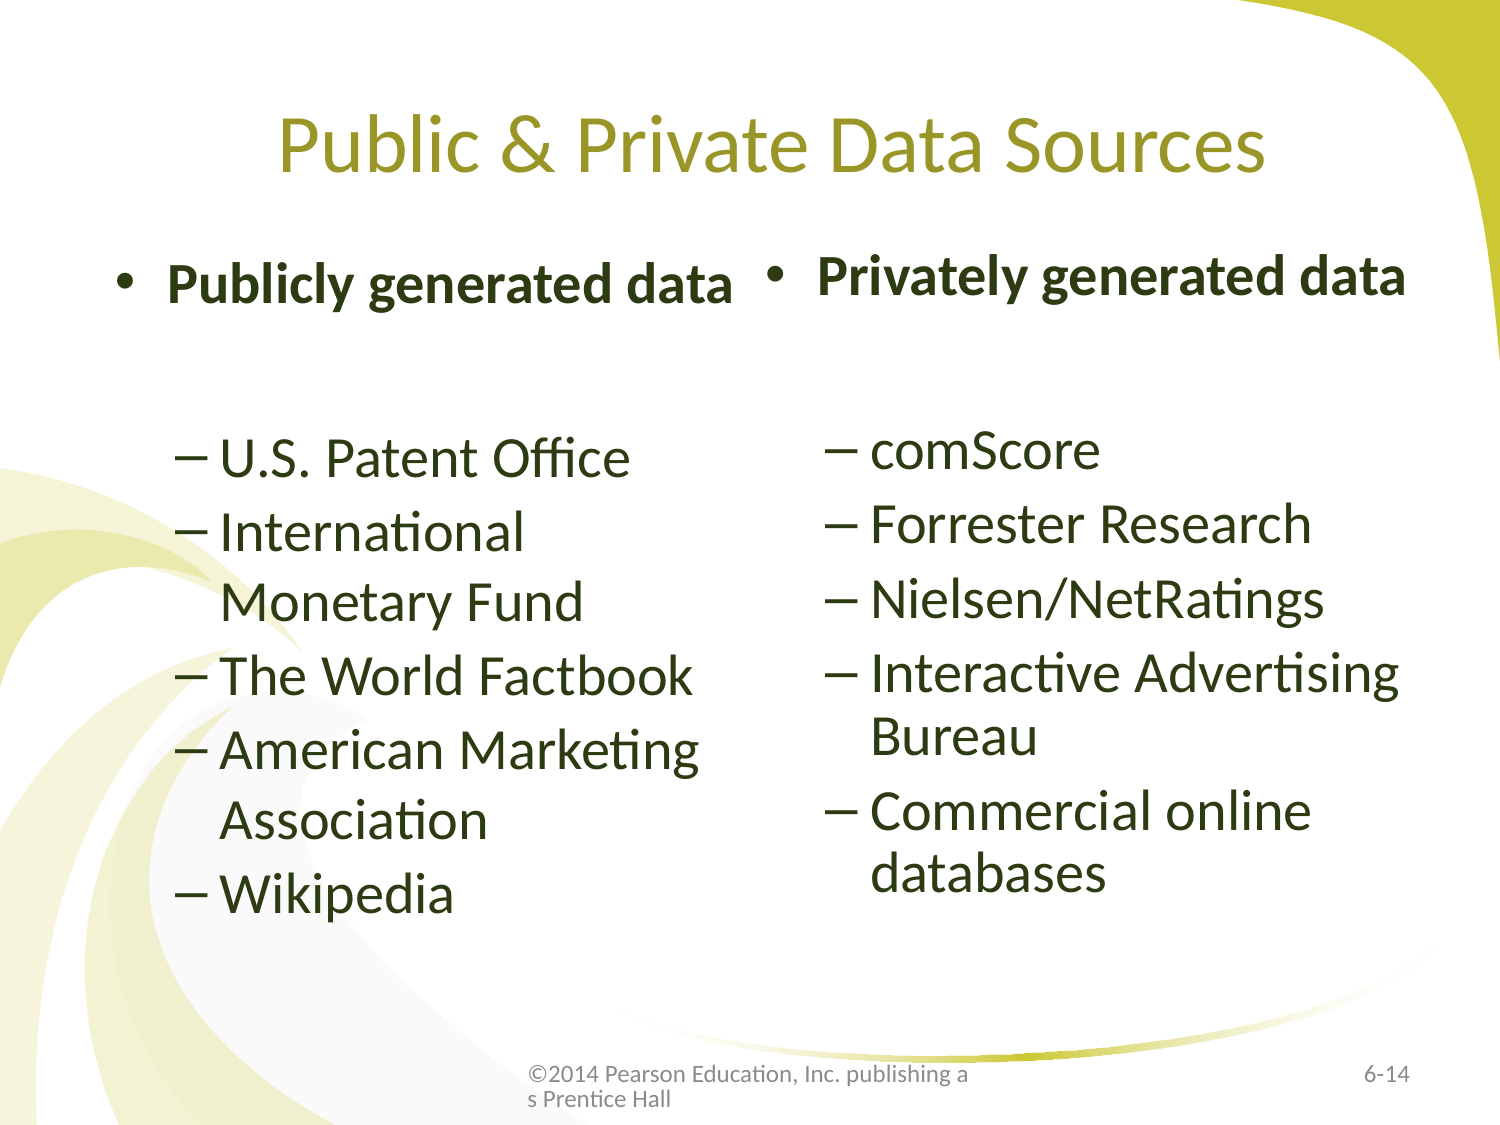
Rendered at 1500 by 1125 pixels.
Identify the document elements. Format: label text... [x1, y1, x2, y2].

title Public & Private Data Sources [262, 45, 1425, 233]
list Privately generated data comScore Forrester Research Nielsen/NetRatings Interactive Advertising Bureau Commercial online databases [750, 237, 1463, 991]
slide_number 6-14 [1074, 1042, 1425, 1103]
footer ©2014 Pearson Education, Inc. publishing as Prentice Hall [512, 1042, 988, 1103]
list Publicly generated data U.S. Patent Office International Monetary Fund The World Factbook American Marketing Association Wikipedia [99, 237, 763, 1005]
